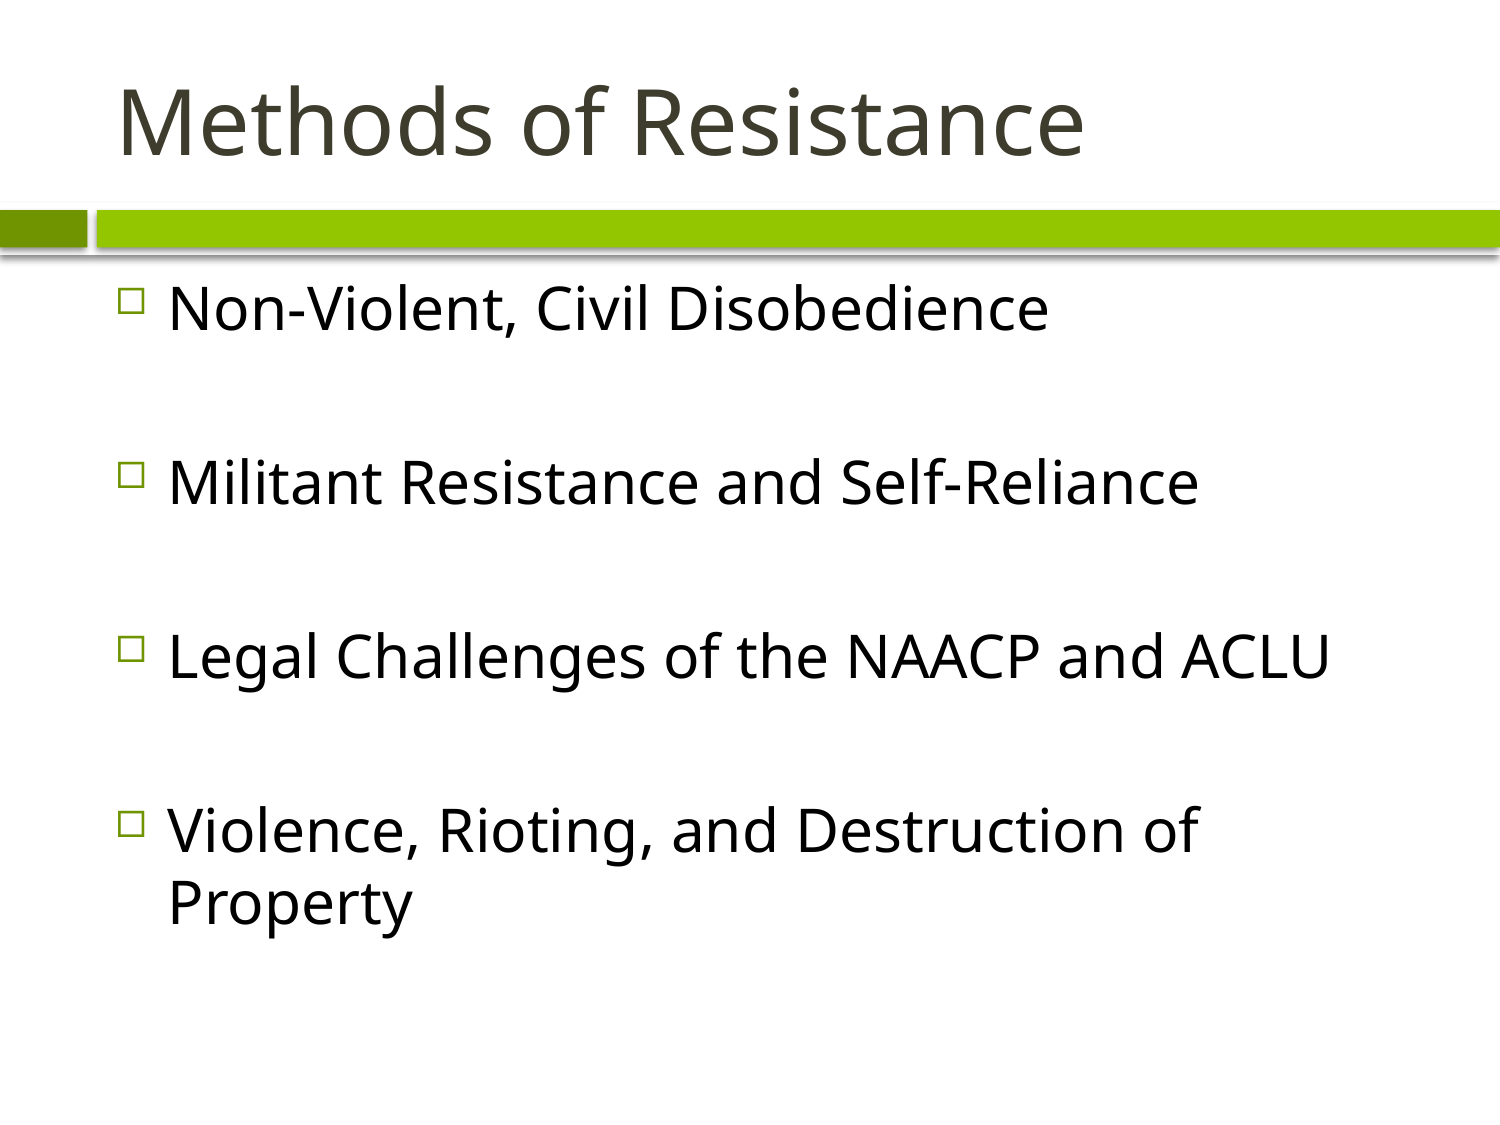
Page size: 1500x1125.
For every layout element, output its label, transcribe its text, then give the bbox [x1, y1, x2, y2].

title Methods of Resistance [100, 37, 1438, 200]
list Non-Violent, Civil Disobedience Militant Resistance and Self-Reliance Legal Challenges of the NAACP and ACLU Violence, Rioting, and Destruction of Property [100, 262, 1438, 1000]
